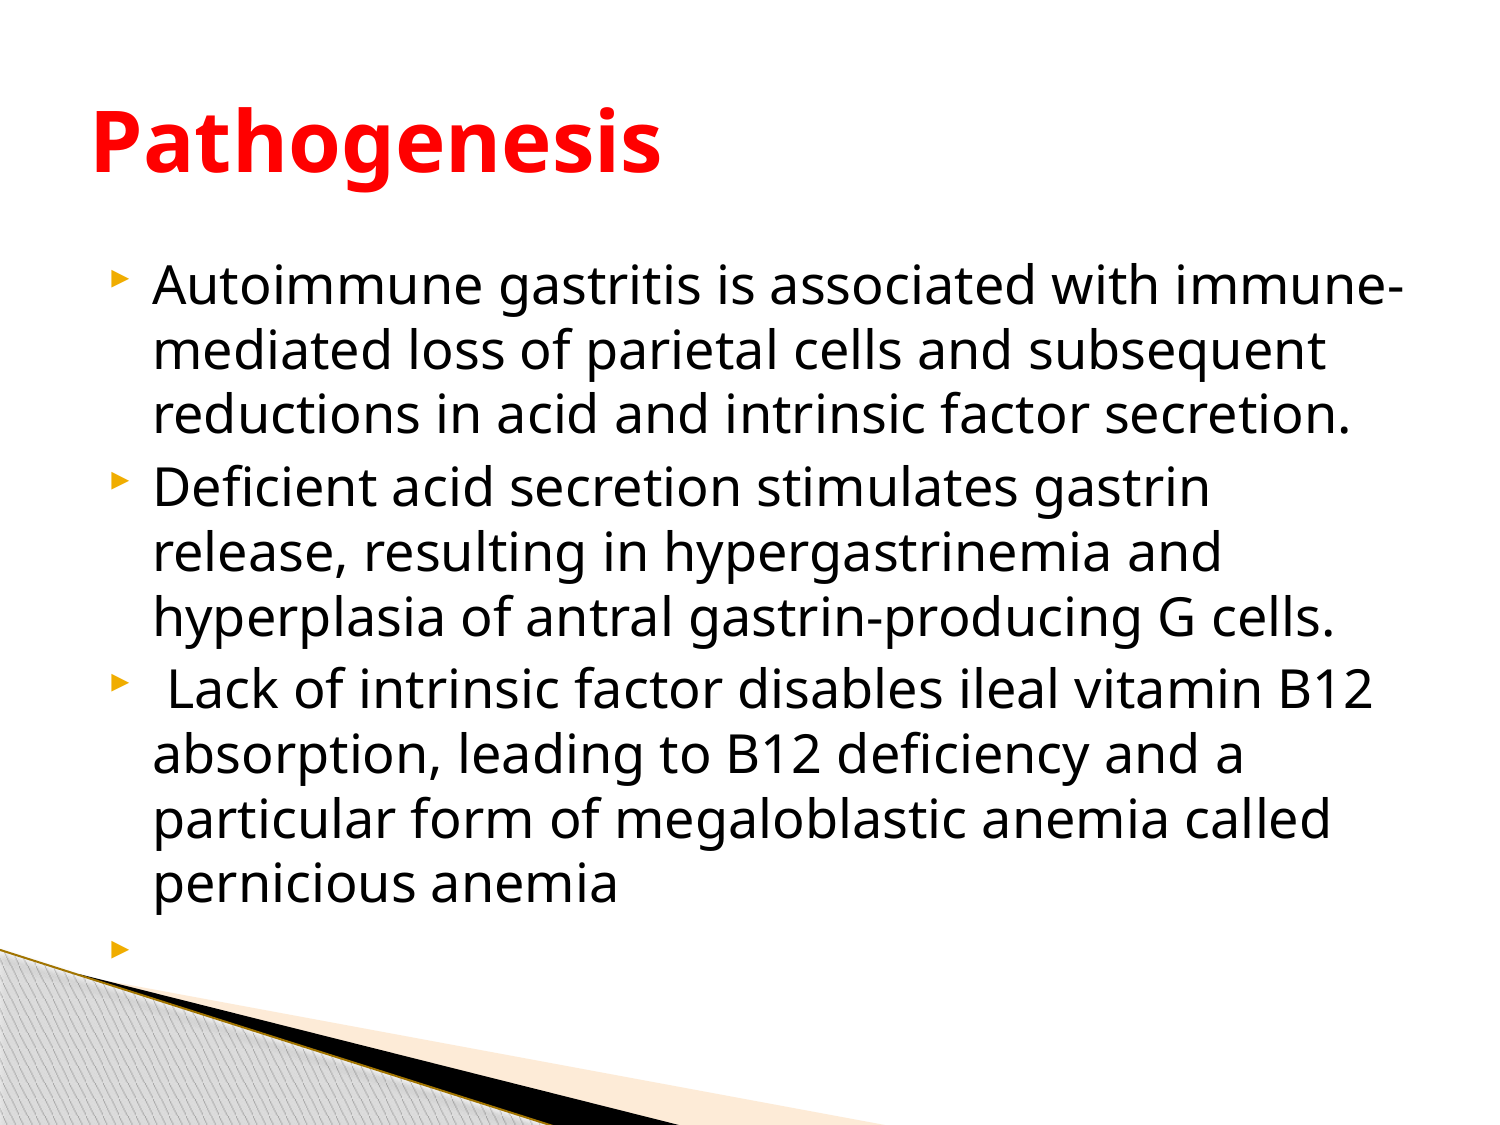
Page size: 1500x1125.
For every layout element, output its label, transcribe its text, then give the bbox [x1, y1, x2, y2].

list Autoimmune gastritis is associated with immune-mediated loss of parietal cells and subsequent reductions in acid and intrinsic factor secretion. Deficient acid secretion stimulates gastrin release, resulting in hypergastrinemia and hyperplasia of antral gastrin-producing G cells. Lack of intrinsic factor disables ileal vitamin B12 absorption, leading to B12 deficiency and a particular form of megaloblastic anemia called pernicious anemia [75, 243, 1425, 1050]
title Pathogenesis [75, 45, 1425, 233]
